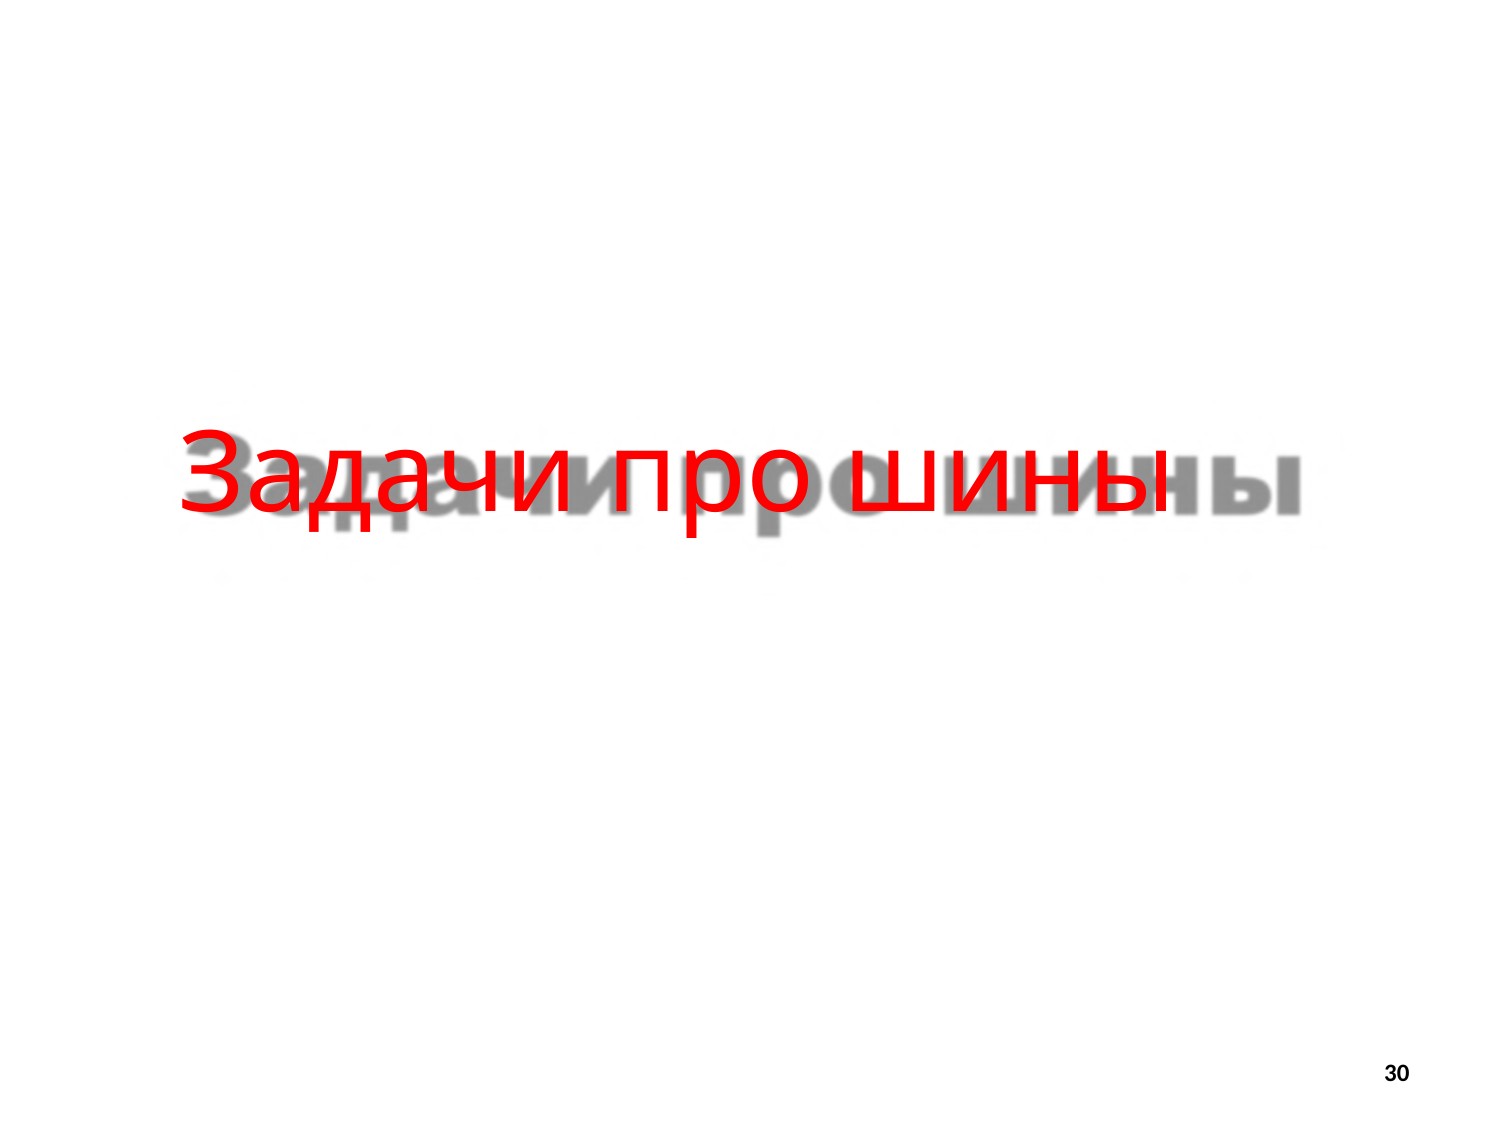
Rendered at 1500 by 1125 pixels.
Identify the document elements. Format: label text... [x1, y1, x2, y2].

text_box 30 [1382, 1054, 1412, 1086]
picture [109, 369, 1380, 618]
